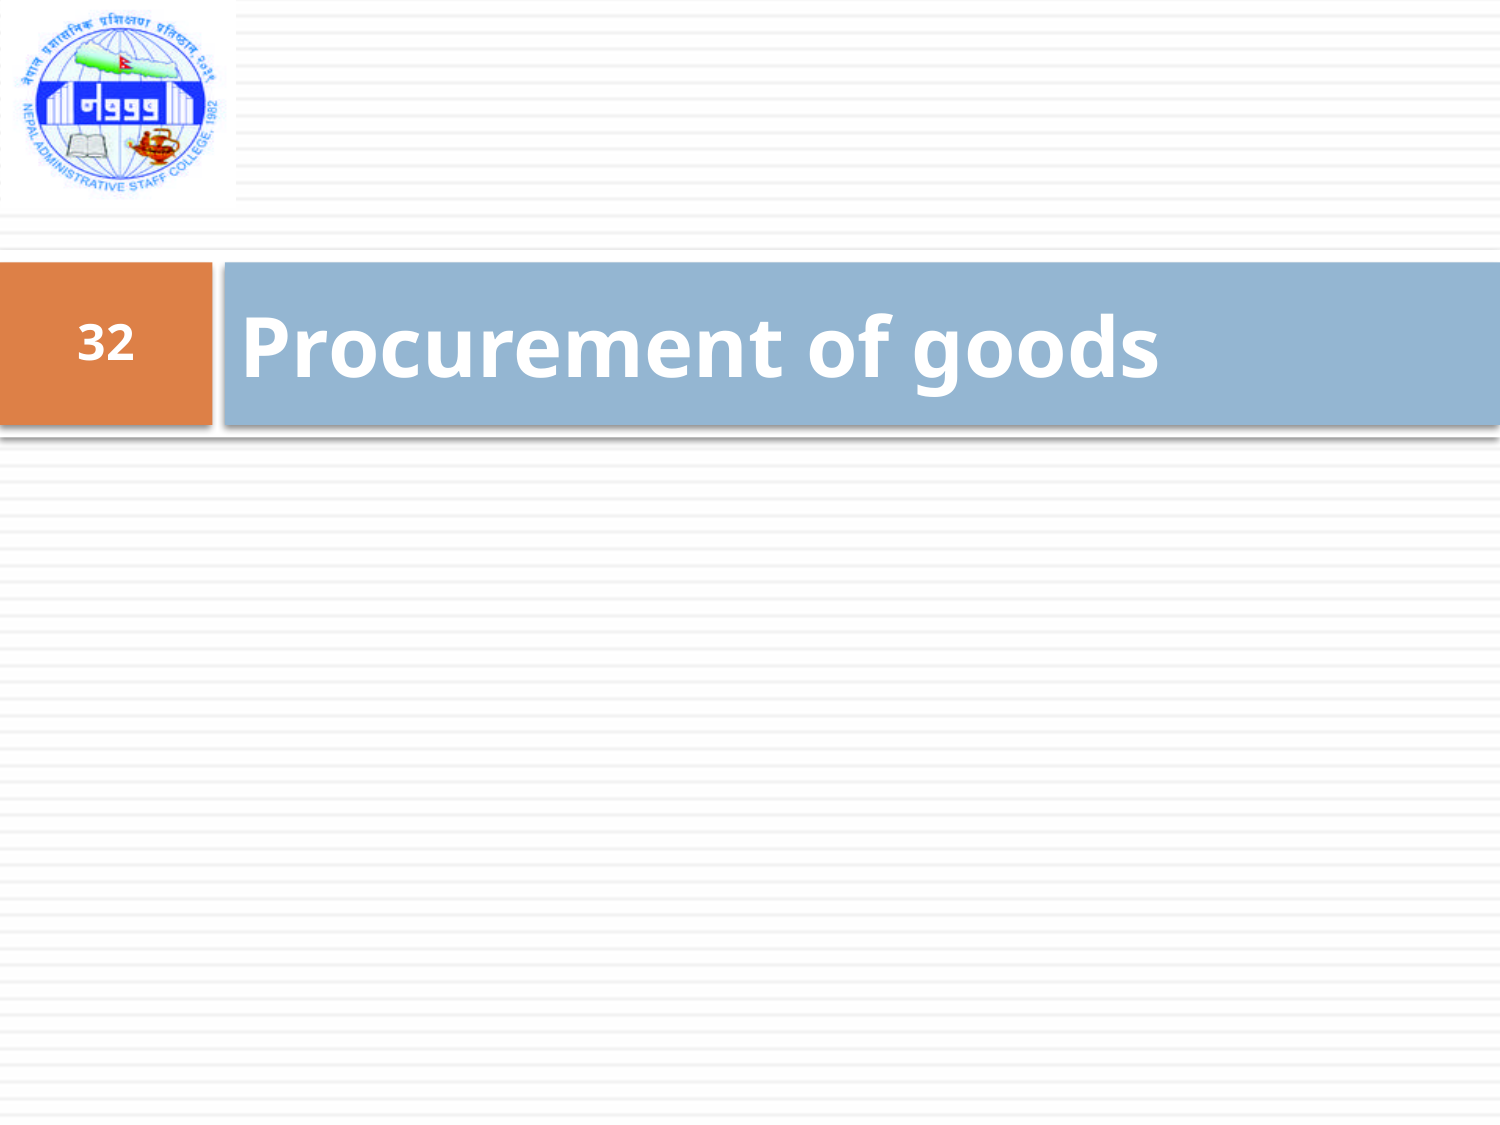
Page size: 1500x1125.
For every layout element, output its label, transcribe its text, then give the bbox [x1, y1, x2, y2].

slide_number 32 [0, 287, 213, 403]
title Procurement of goods [225, 262, 1475, 425]
picture [1, 0, 236, 208]
